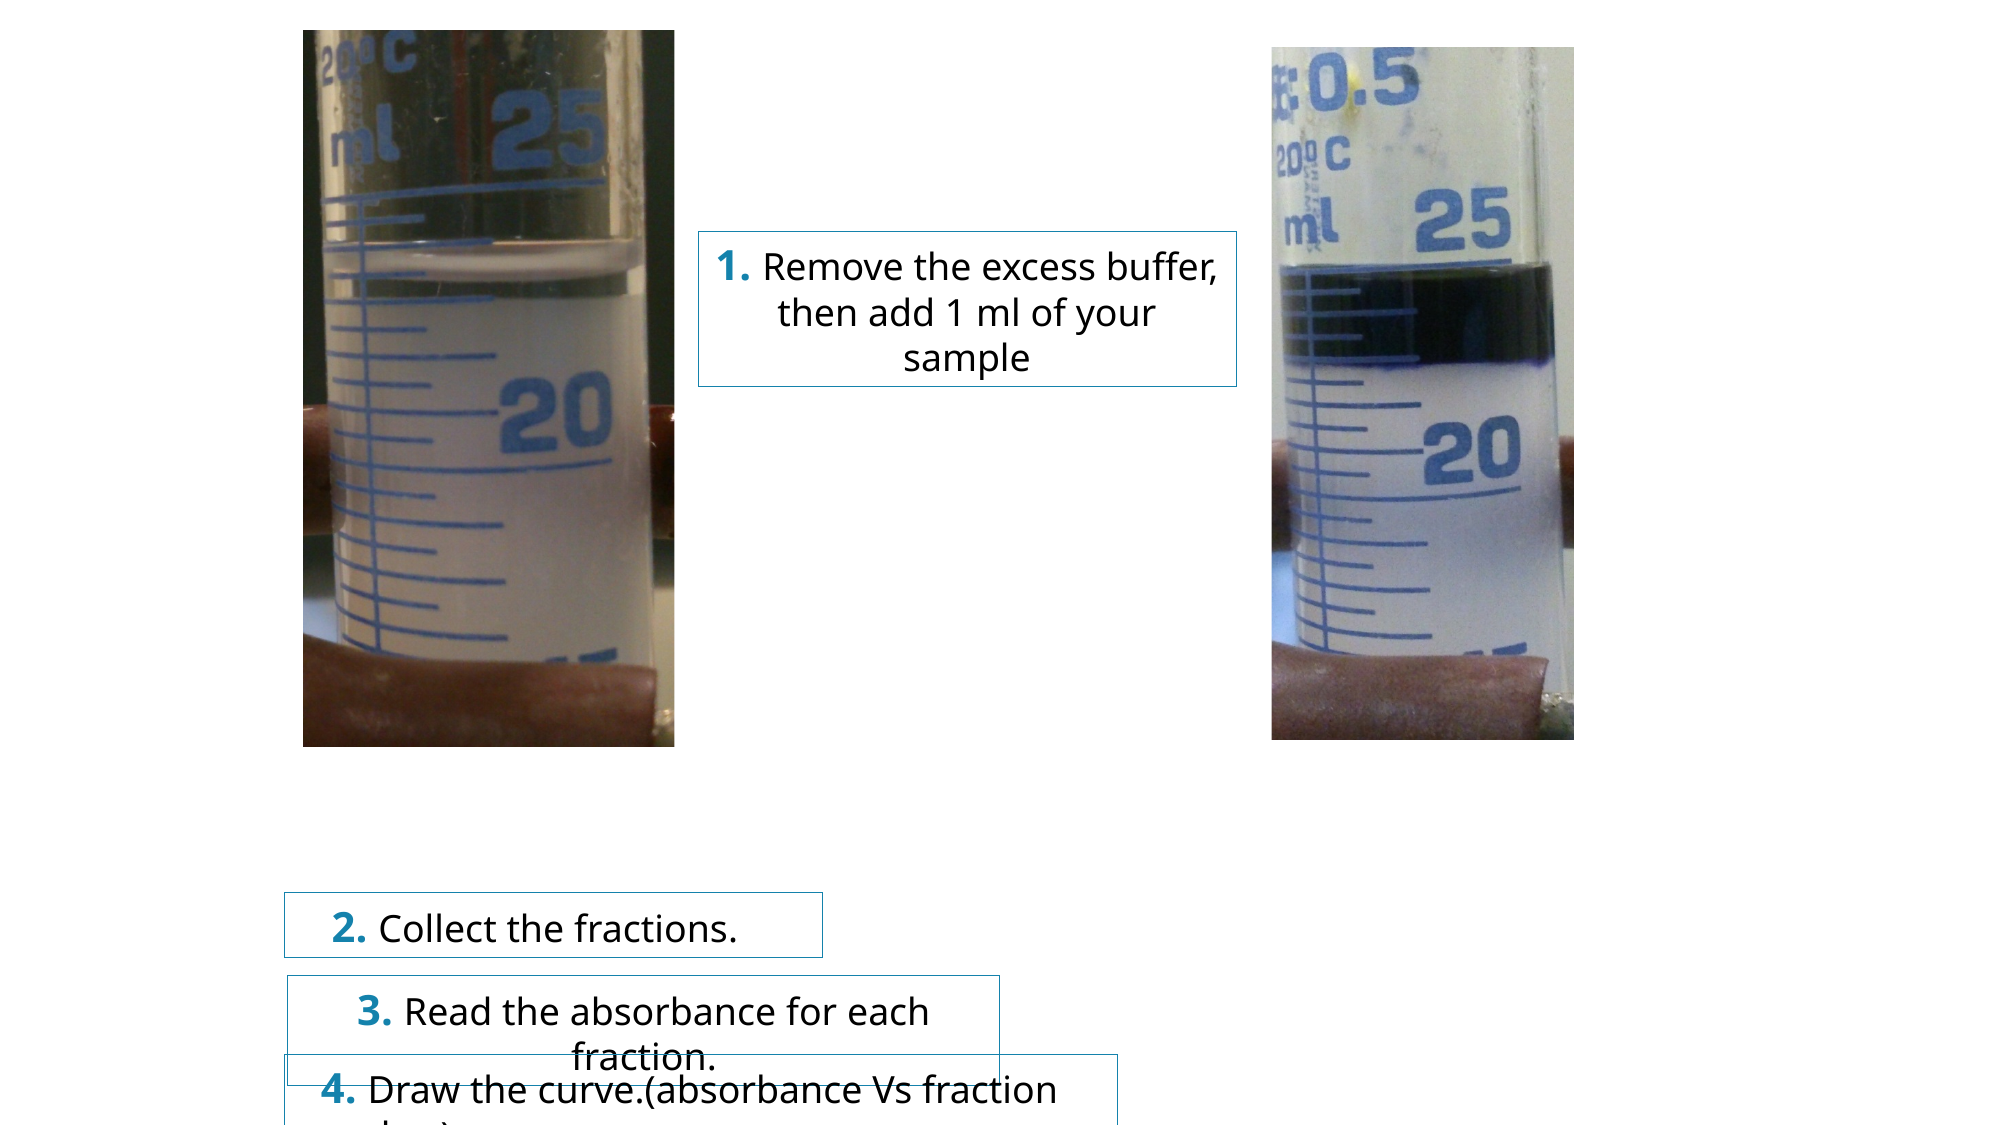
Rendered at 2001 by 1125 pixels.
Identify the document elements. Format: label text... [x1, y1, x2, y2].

picture [1271, 46, 1575, 740]
text_box 2. Collect the fractions. [284, 892, 823, 958]
text_box 3. Read the absorbance for each fraction. [287, 975, 1000, 1054]
text_box 1. Remove the excess buffer, then add 1 ml of your sample [698, 231, 1237, 387]
text_box 4. Draw the curve.(absorbance Vs fraction number) [284, 1054, 1118, 1125]
picture [302, 30, 675, 748]
